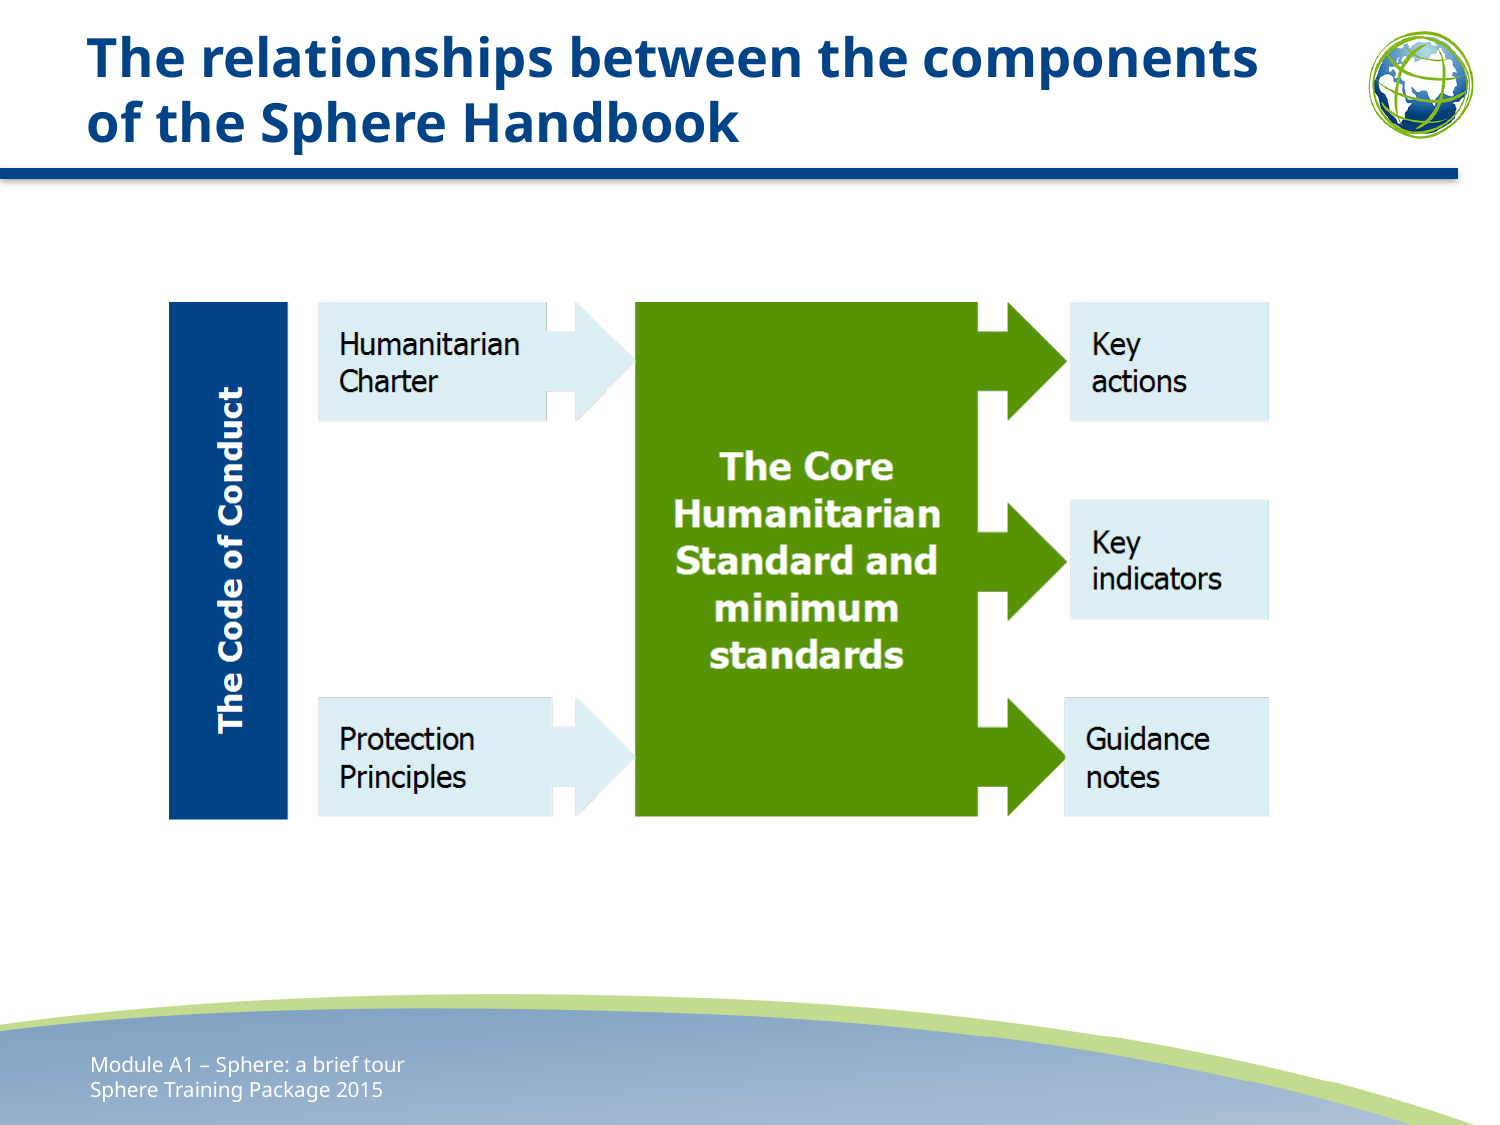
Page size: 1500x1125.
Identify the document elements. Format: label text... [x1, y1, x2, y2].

picture [1358, 26, 1482, 147]
footer Module A1 – Sphere: a brief tour Sphere Training Package 2015 [75, 1046, 1072, 1107]
title The relationships between the components of the Sphere Handbook [75, 0, 1326, 178]
picture [0, 992, 1500, 1125]
picture [169, 302, 1331, 823]
